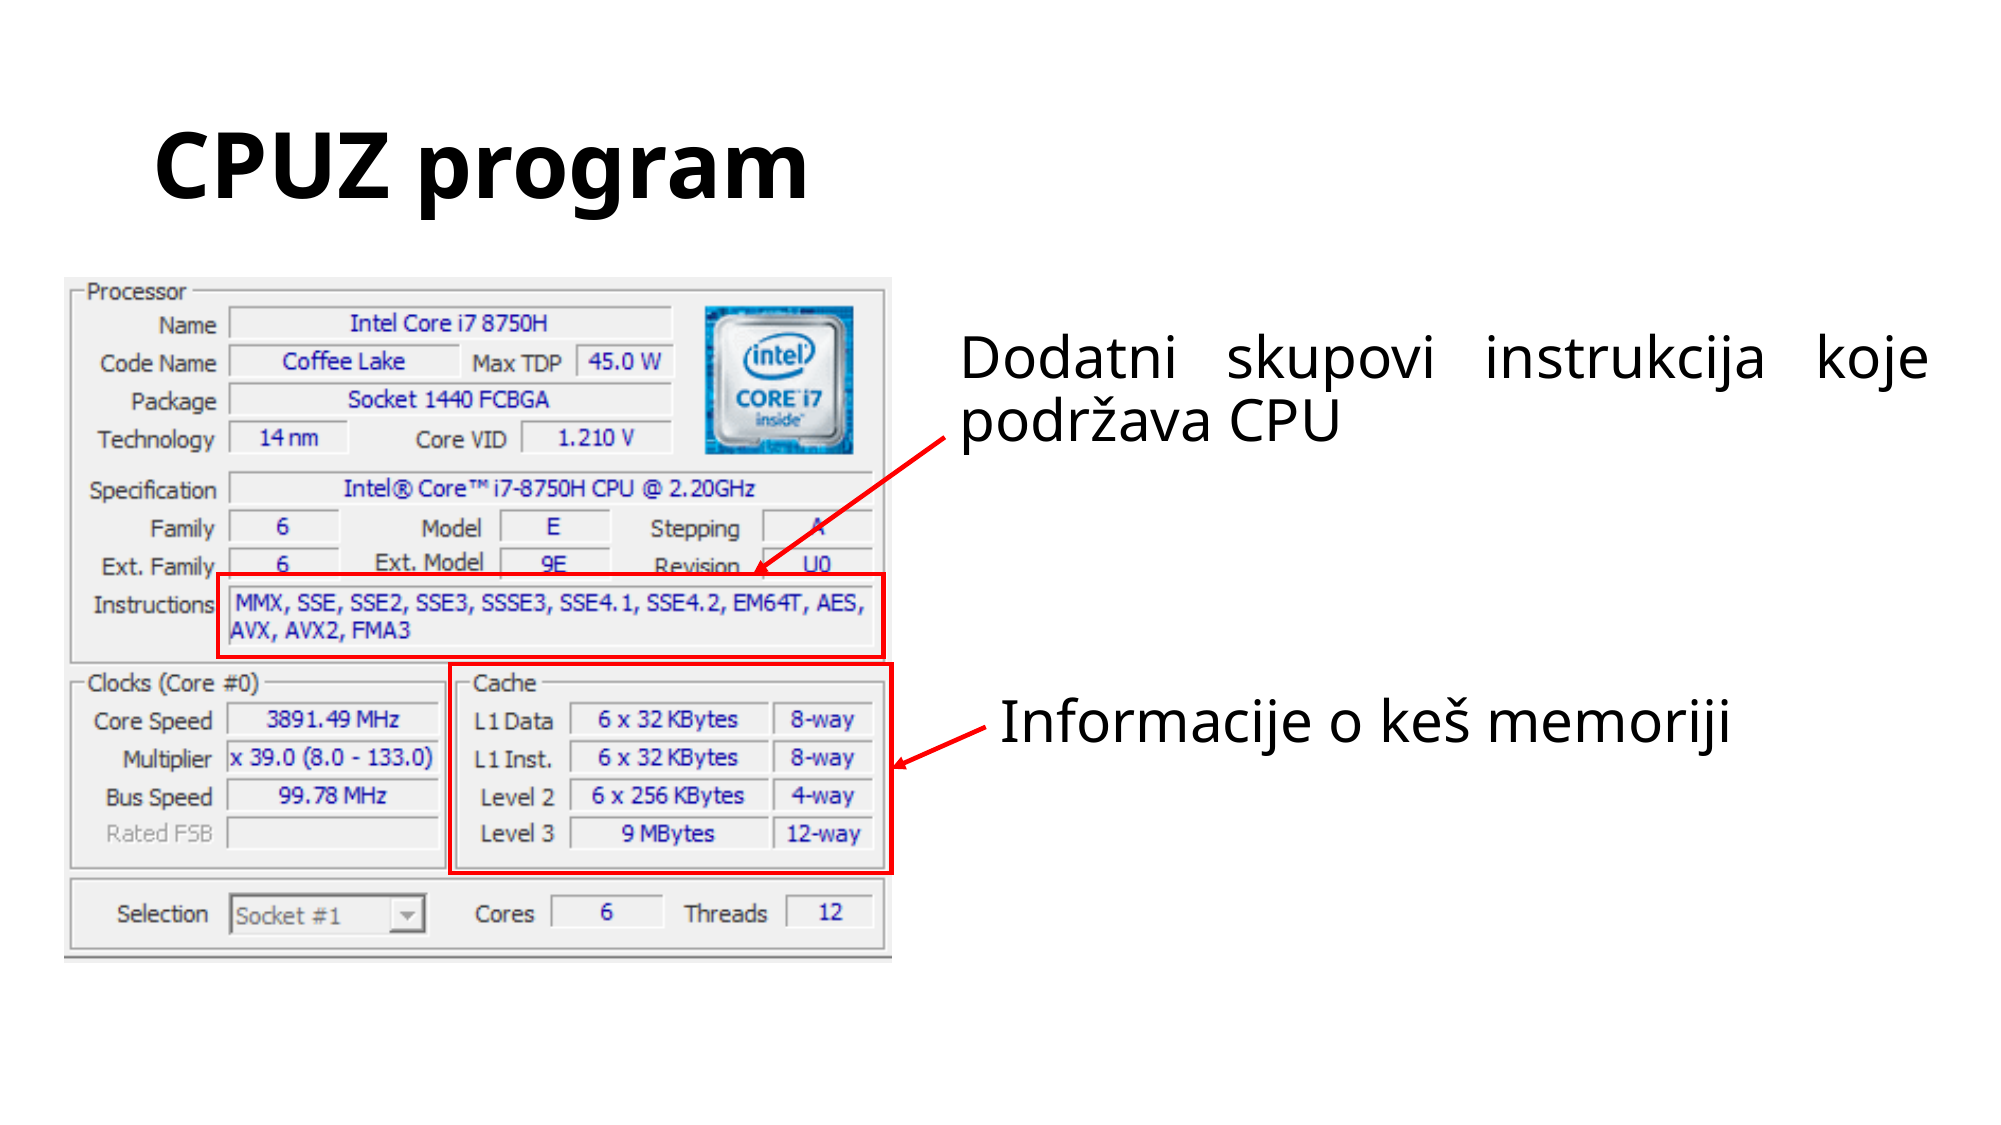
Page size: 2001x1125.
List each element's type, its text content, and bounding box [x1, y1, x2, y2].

text_box Informacije o keš memoriji [985, 684, 1986, 769]
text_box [891, 726, 986, 769]
title CPUZ program [137, 59, 1863, 278]
picture [64, 277, 892, 963]
list Dodatni skupovi instrukcija koje podržava CPU [944, 320, 1945, 467]
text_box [753, 437, 945, 574]
